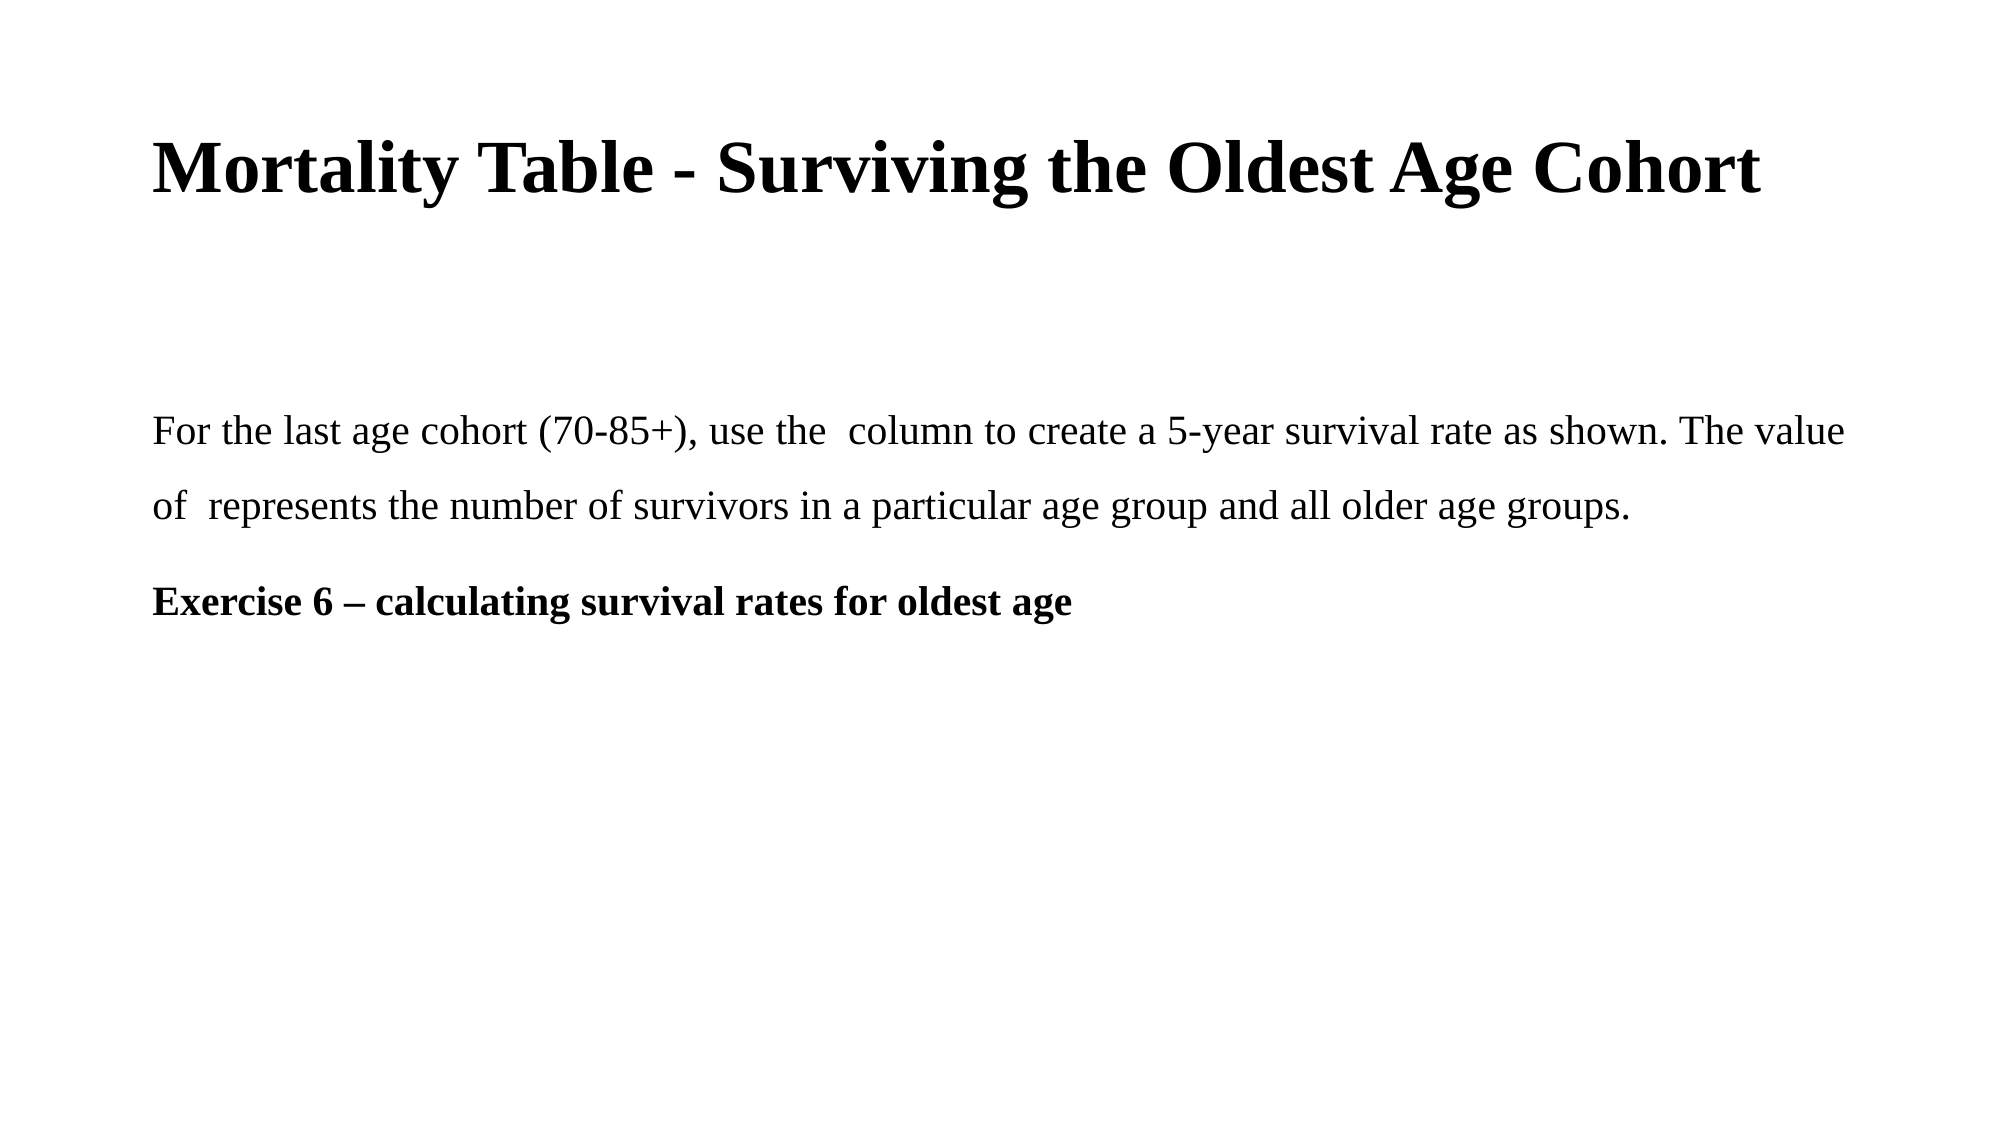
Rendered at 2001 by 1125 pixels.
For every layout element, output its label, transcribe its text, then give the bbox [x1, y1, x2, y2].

title Mortality Table - Surviving the Oldest Age Cohort [137, 59, 1863, 278]
